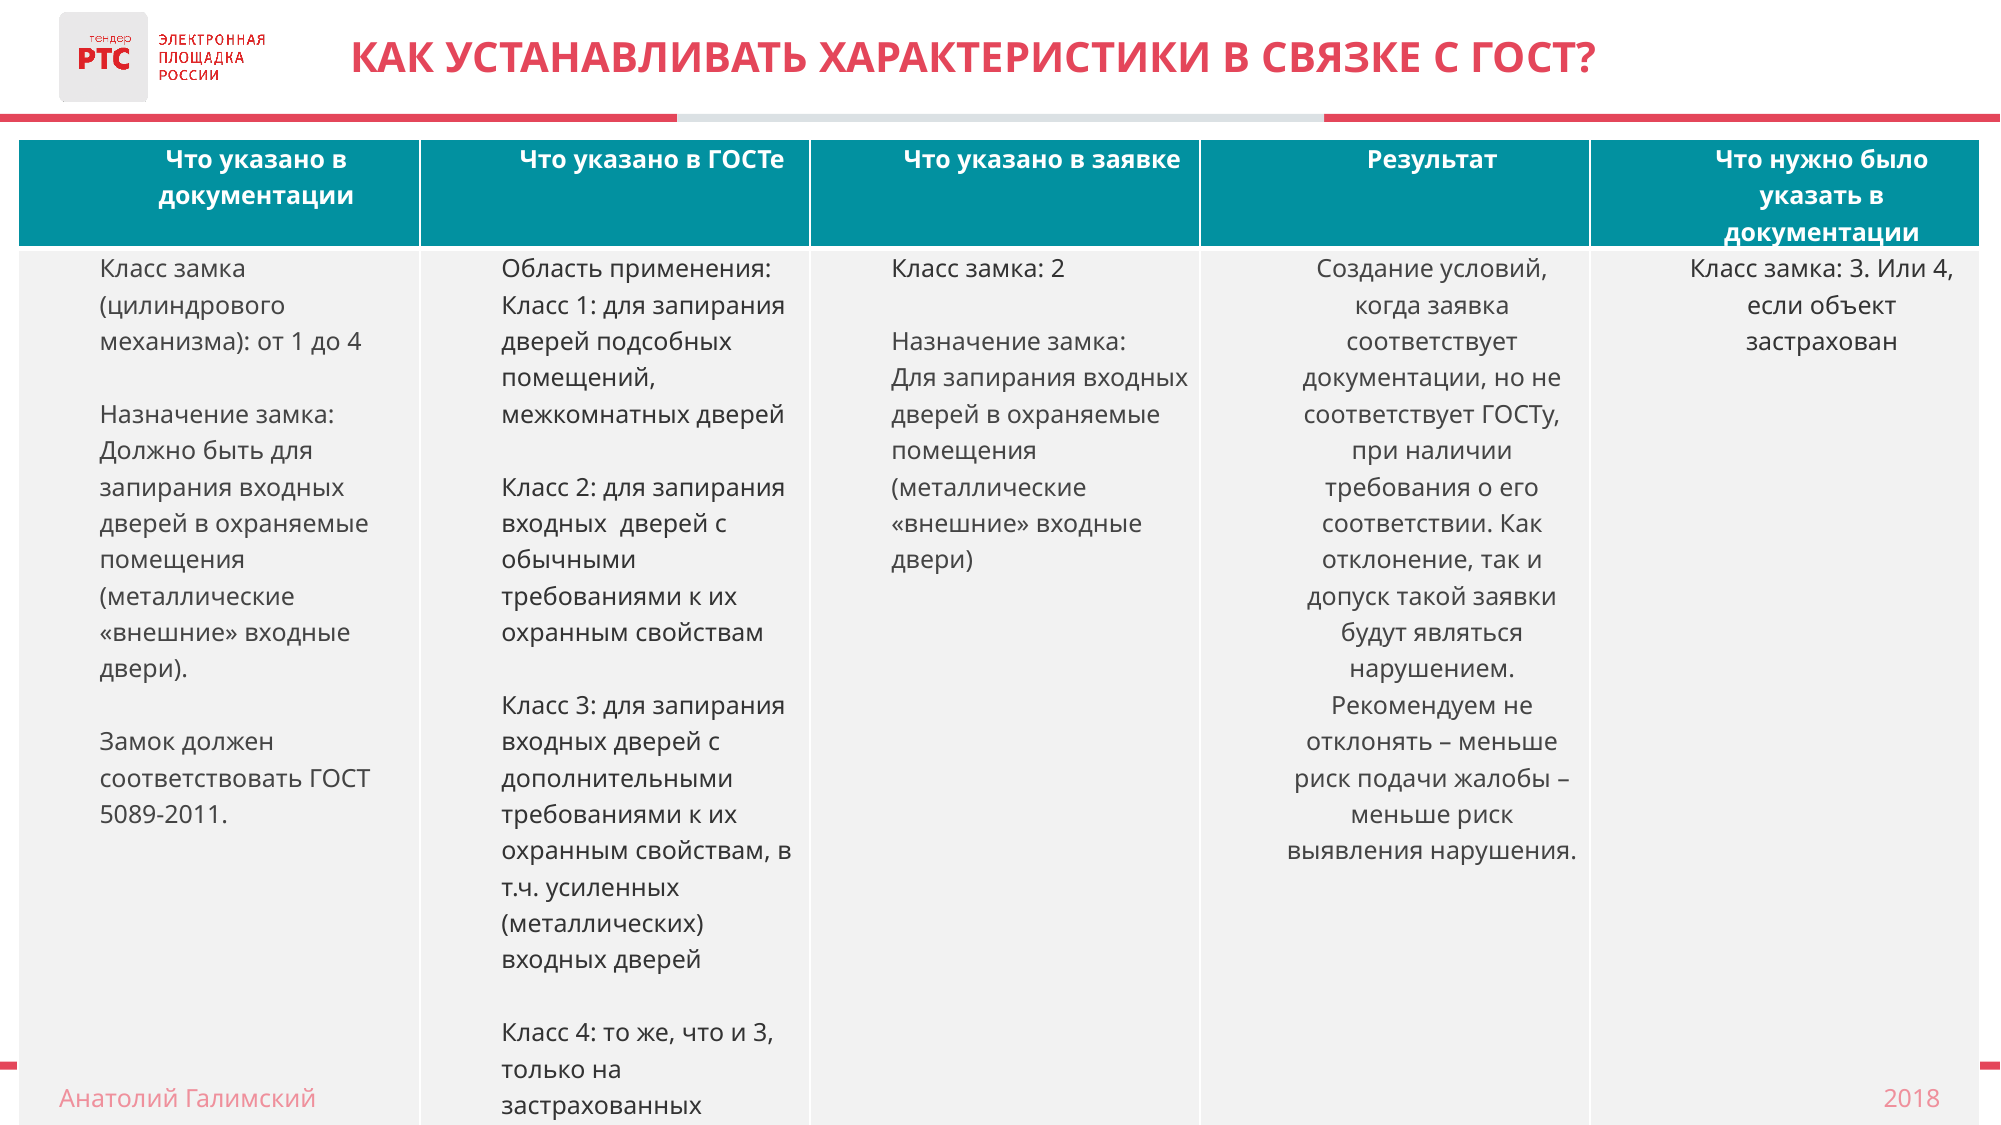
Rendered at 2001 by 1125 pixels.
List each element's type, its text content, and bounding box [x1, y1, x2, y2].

table_cell Область применения: Класс 1: для запирания дверей подсобных помещений, межкомнатных дверей Класс 2: для запирания входных дверей с обычными требованиями к их охранным свойствам Класс 3: для запирания входных дверей с дополнительными требованиями к их охранным свойствам, в т.ч. усиленных (металлических) входных дверей Класс 4: то же, что и 3, только на застрахованных объектах (Таблица 1 ГОСТ 5089-2011) [421, 251, 809, 1069]
table_header Что указано в ГОСТе [421, 140, 809, 246]
table_header Что нужно было указать в документации [1591, 140, 1979, 246]
table_cell Класс замка: 3. Или 4, если объект застрахован [1591, 251, 1979, 1125]
table_header Что указано в заявке [811, 140, 1199, 246]
table_cell Класс замка: 2 Назначение замка: Для запирания входных дверей в охраняемые помещения (металлические «внешние» входные двери) [811, 251, 1199, 1069]
table_header Результат [1201, 140, 1589, 246]
title Как устанавливать характеристики в связке с гост? [294, 0, 1652, 114]
text_box [540, 54, 1930, 139]
picture [59, 12, 265, 102]
table_header Что указано в документации [19, 140, 419, 246]
footer Анатолий Галимский [59, 1069, 1325, 1125]
table_cell Создание условий, когда заявка соответствует документации, но не соответствует ГОСТу, при наличии требования о его соответствии. Как отклонение, так и допуск такой заявки будут являться нарушением. Рекомендуем не отклонять – меньше риск подачи жалобы – меньше риск выявления нарушения. [1201, 251, 1589, 1125]
slide_number 2018 [1490, 1069, 1941, 1125]
table_cell Класс замка (цилиндрового механизма): от 1 до 4 Назначение замка: Должно быть для запирания входных дверей в охраняемые помещения (металлические «внешние» входные двери). Замок должен соответствовать ГОСТ 5089-2011. [19, 251, 419, 1125]
